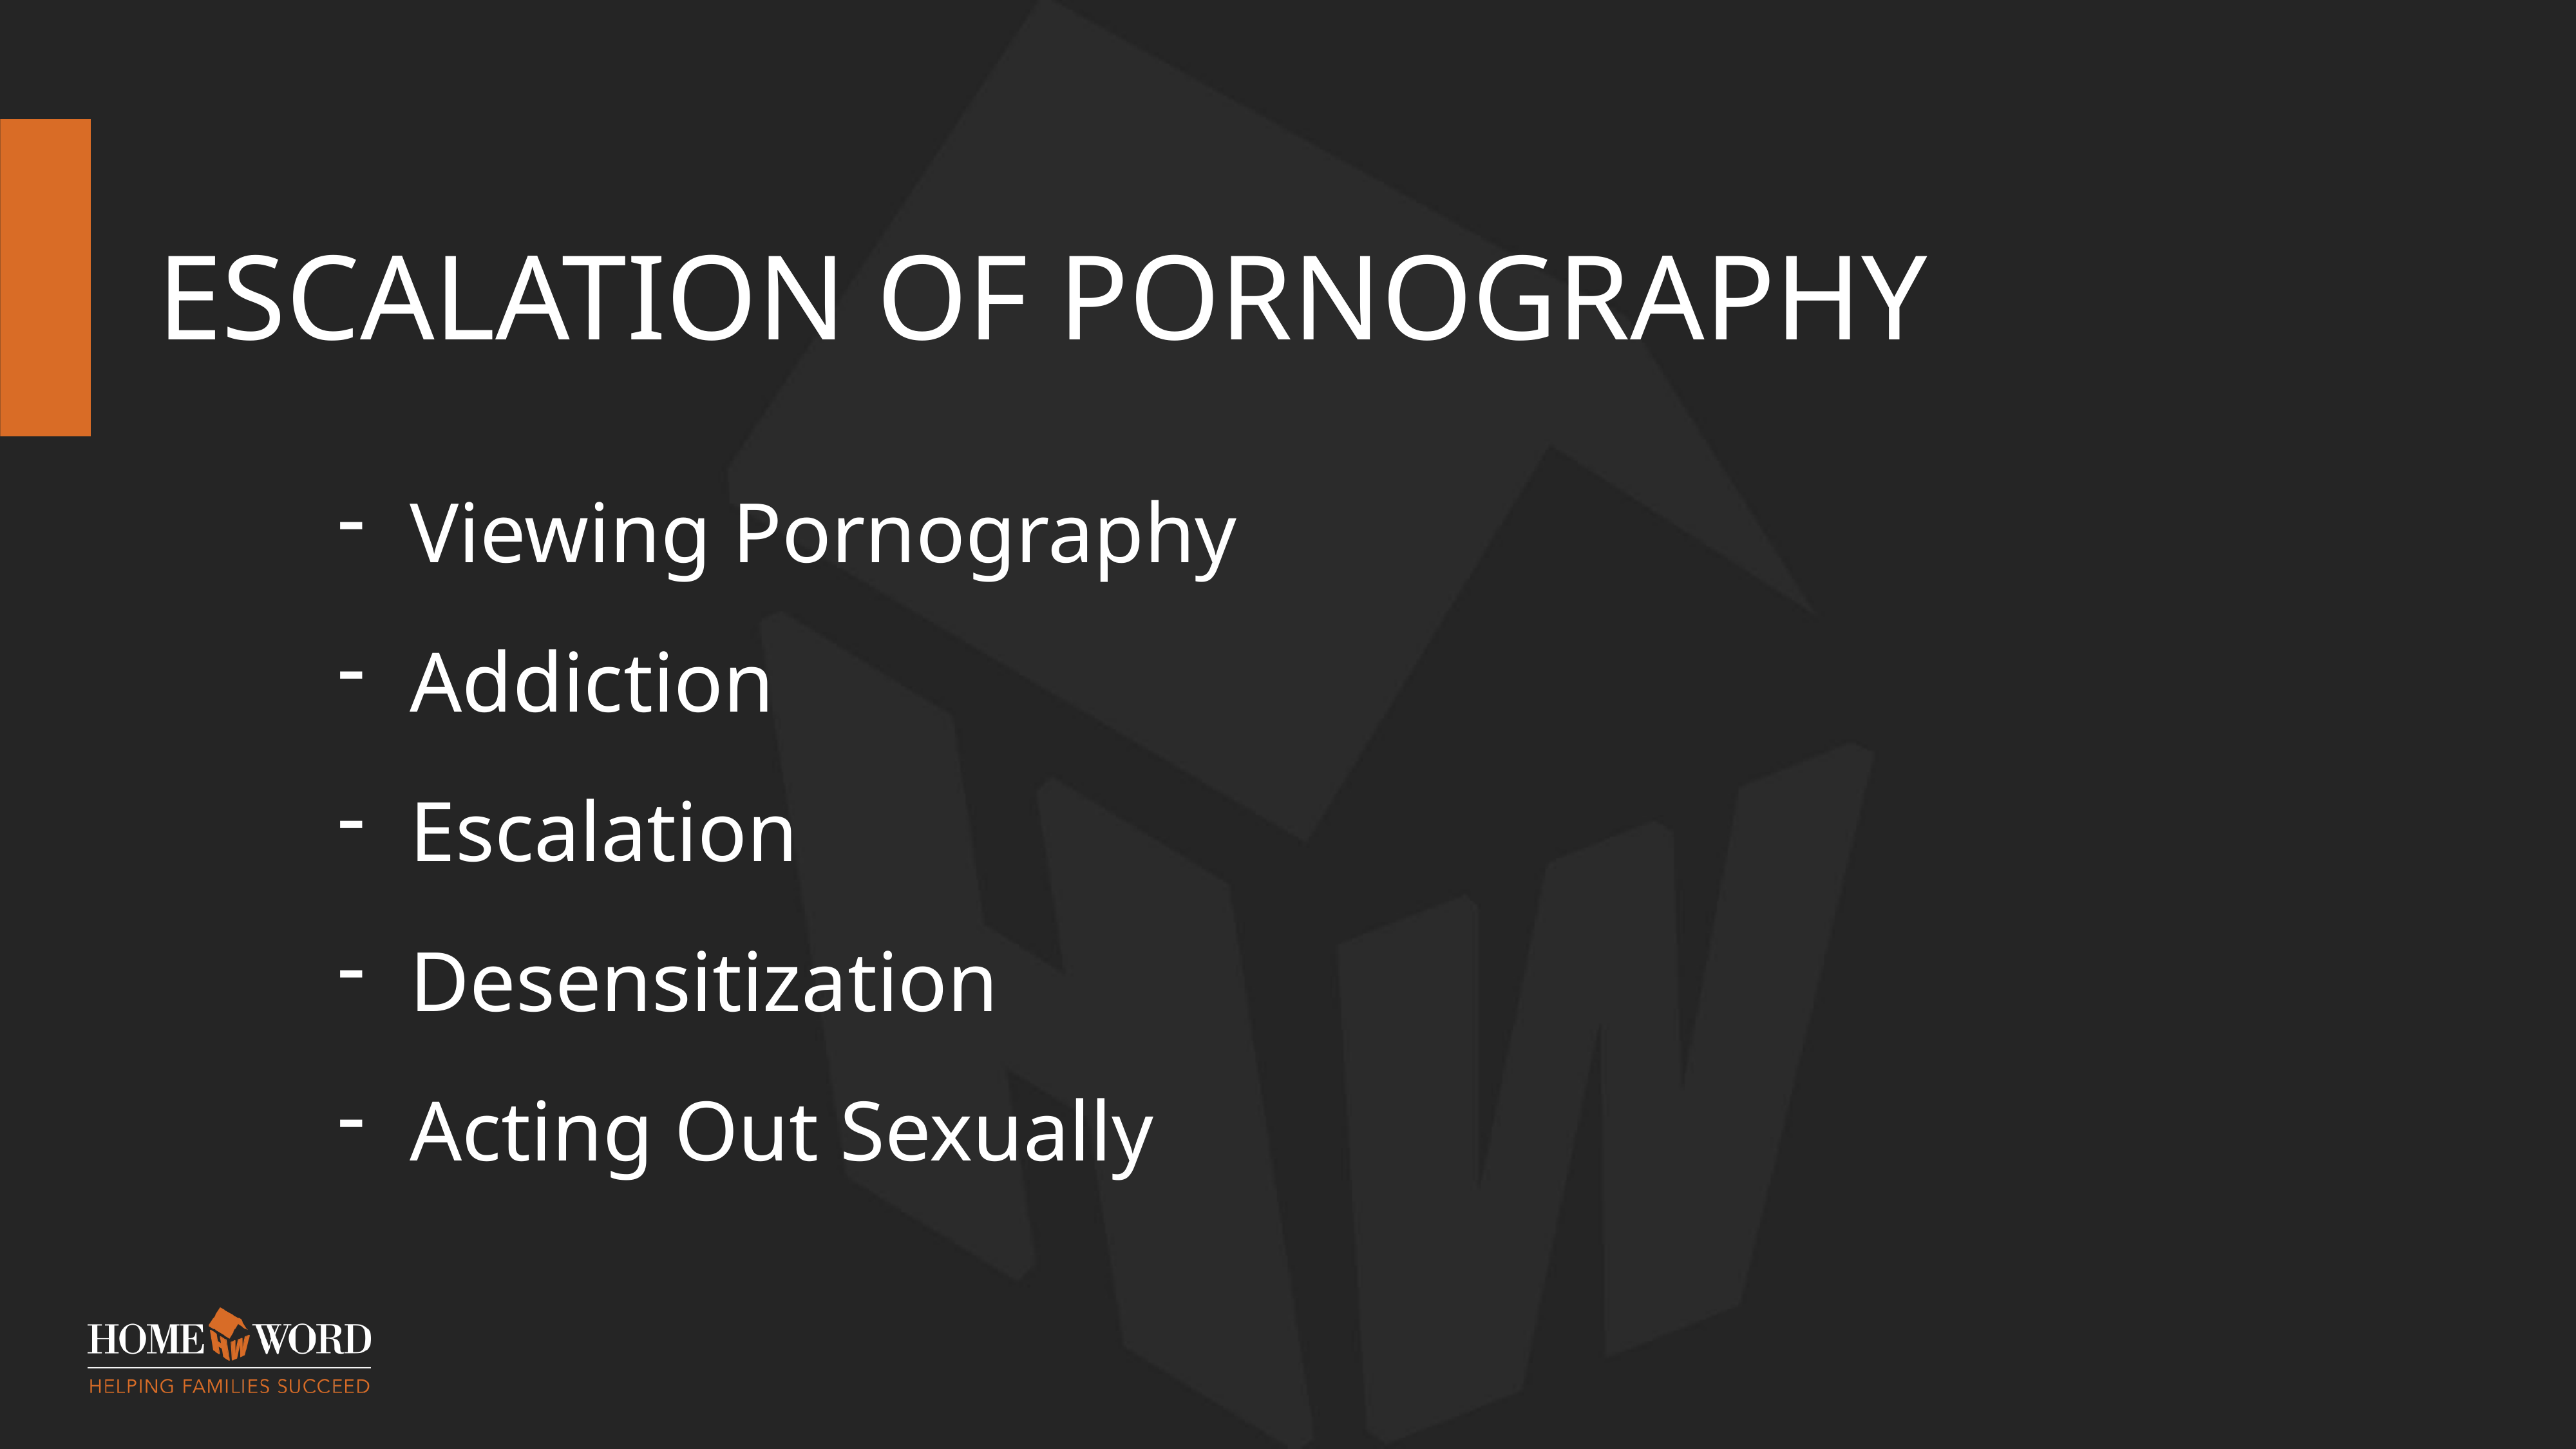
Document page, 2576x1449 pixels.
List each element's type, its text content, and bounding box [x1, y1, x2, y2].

picture [0, 0, 2576, 1449]
title Escalation of Pornography [151, 120, 2295, 466]
text_box Viewing Pornography Addiction Escalation Desensitization Acting Out Sexually [332, 475, 2418, 1186]
